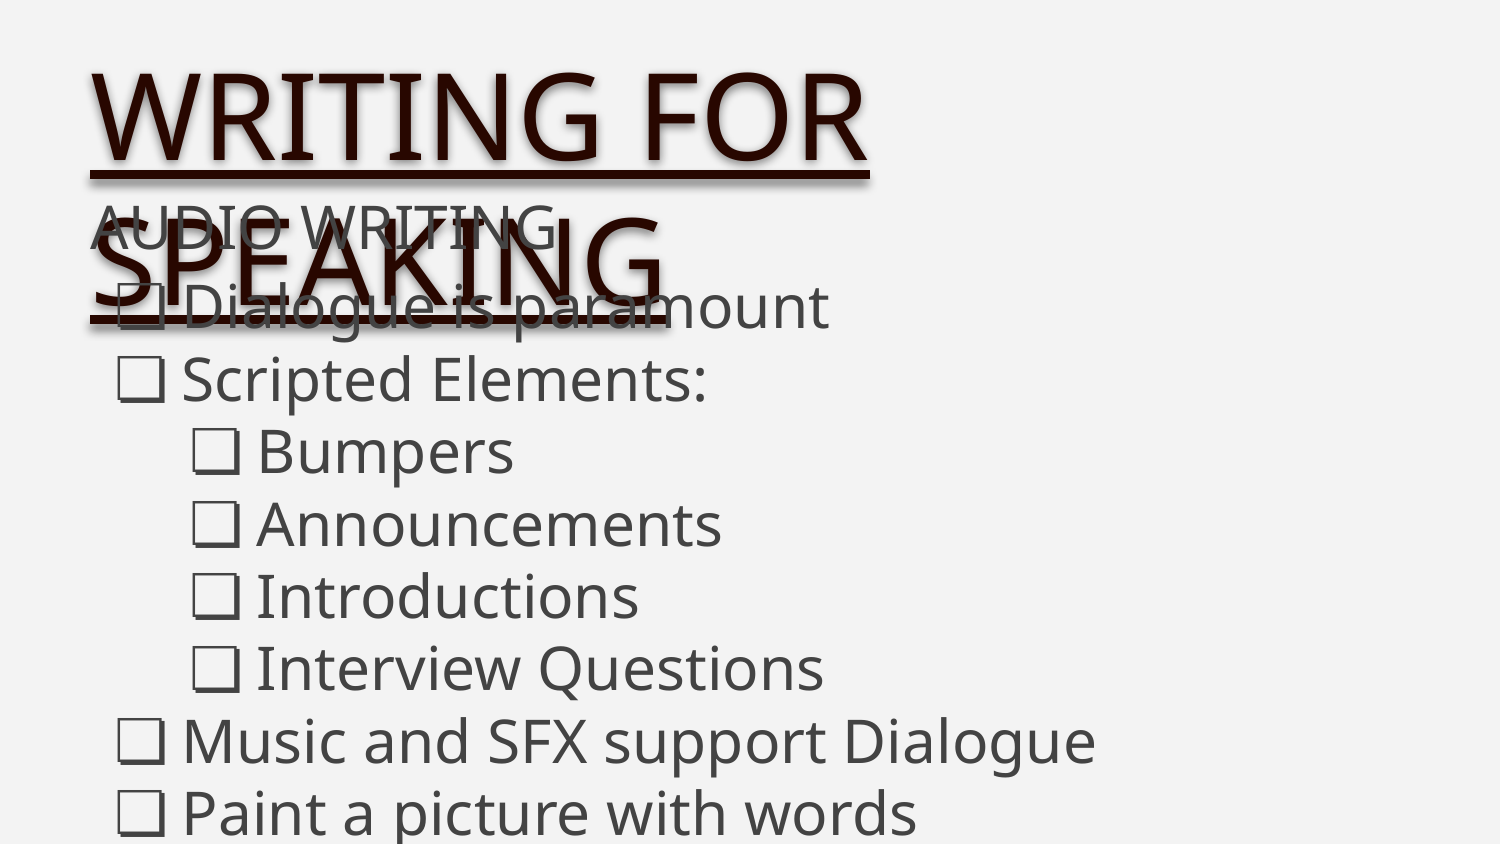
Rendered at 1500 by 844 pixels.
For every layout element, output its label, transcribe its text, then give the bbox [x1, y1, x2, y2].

text_box Dialogue is paramount Scripted Elements: Bumpers Announcements Introductions Interview Questions Music and SFX support Dialogue Paint a picture with words [91, 253, 1425, 844]
text_box WRITING FOR SPEAKING [75, 24, 1425, 174]
text_box AUDIO WRITING [75, 174, 1425, 247]
